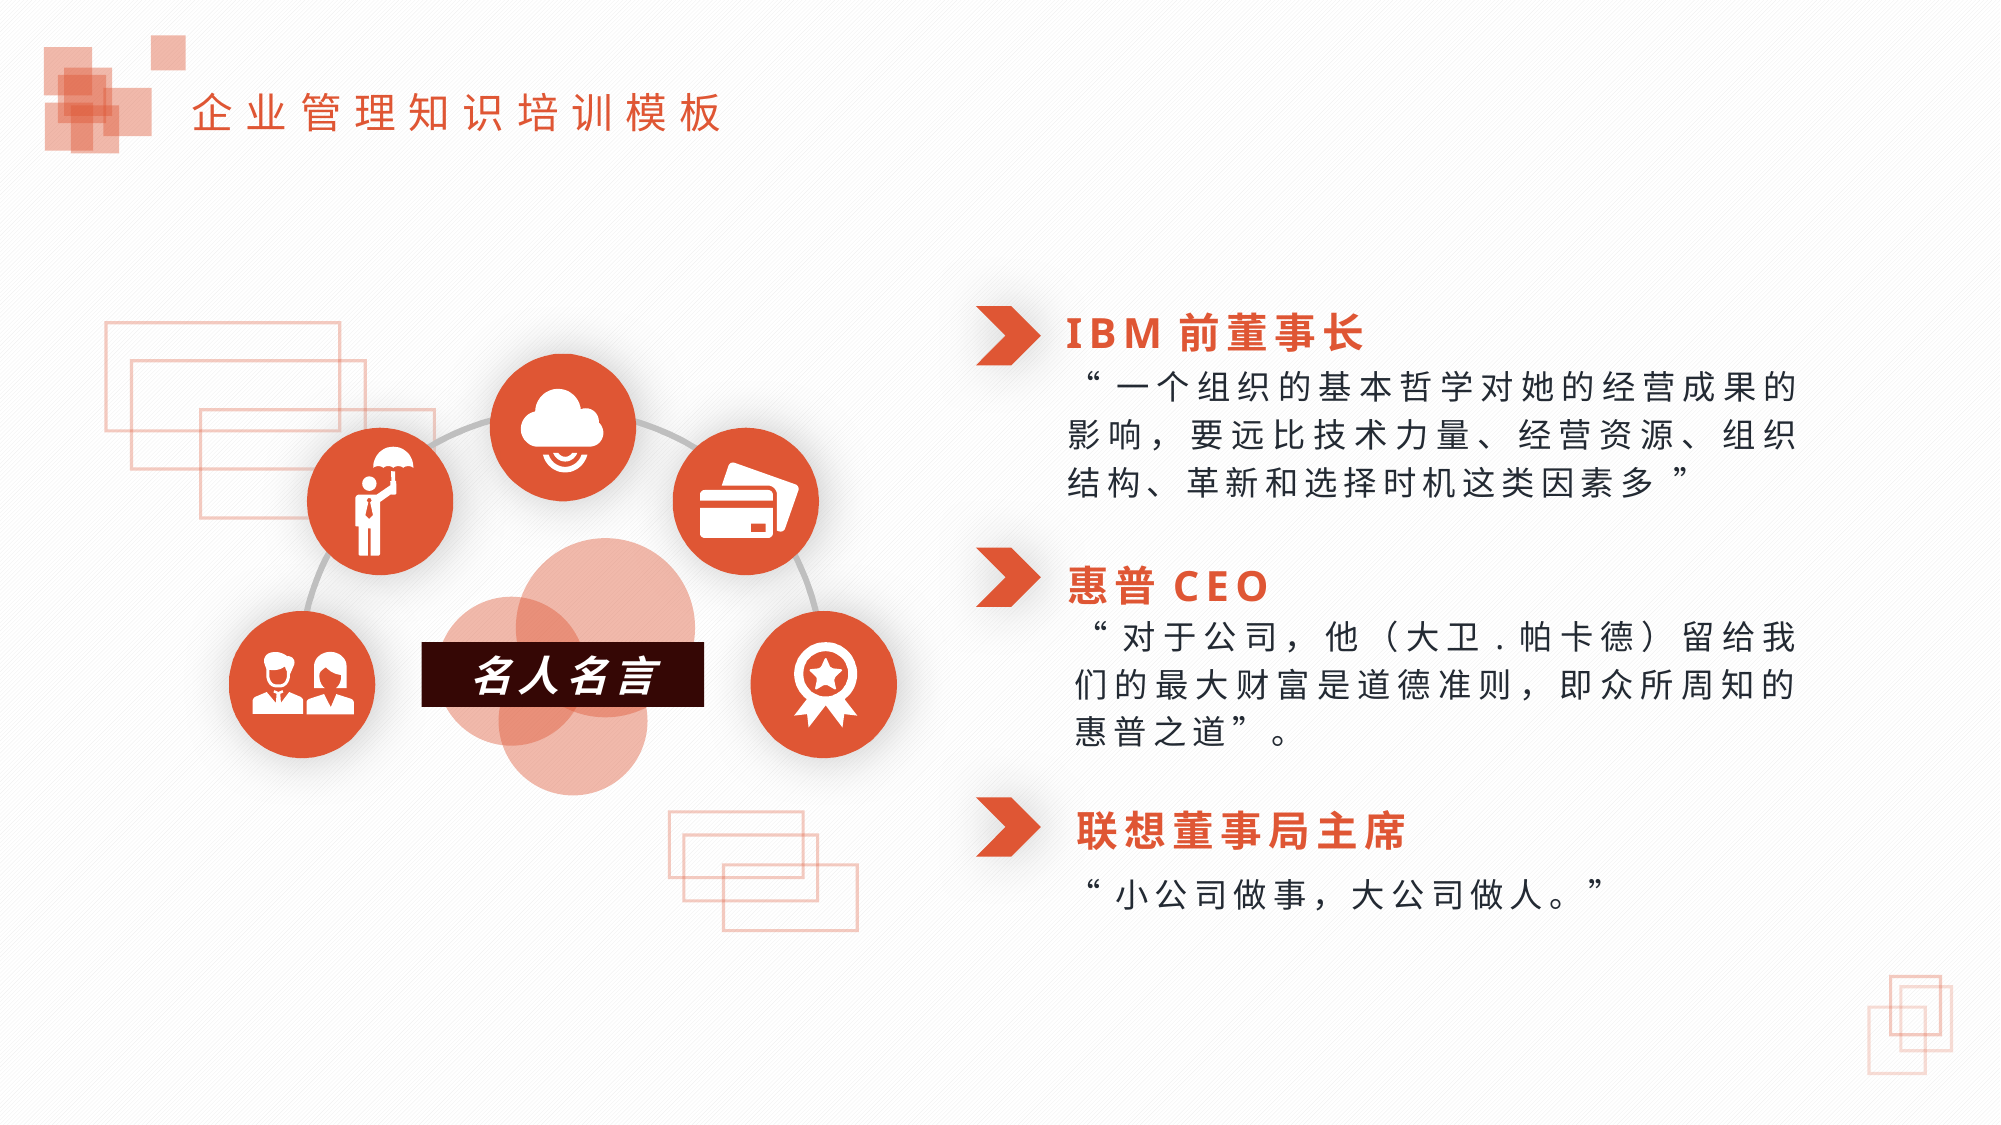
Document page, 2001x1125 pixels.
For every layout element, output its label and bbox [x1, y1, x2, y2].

text_box [106, 322, 435, 518]
text_box [975, 547, 1817, 758]
text_box [228, 353, 897, 796]
text_box [669, 811, 858, 931]
text_box [975, 299, 1820, 508]
text_box [975, 797, 1715, 920]
